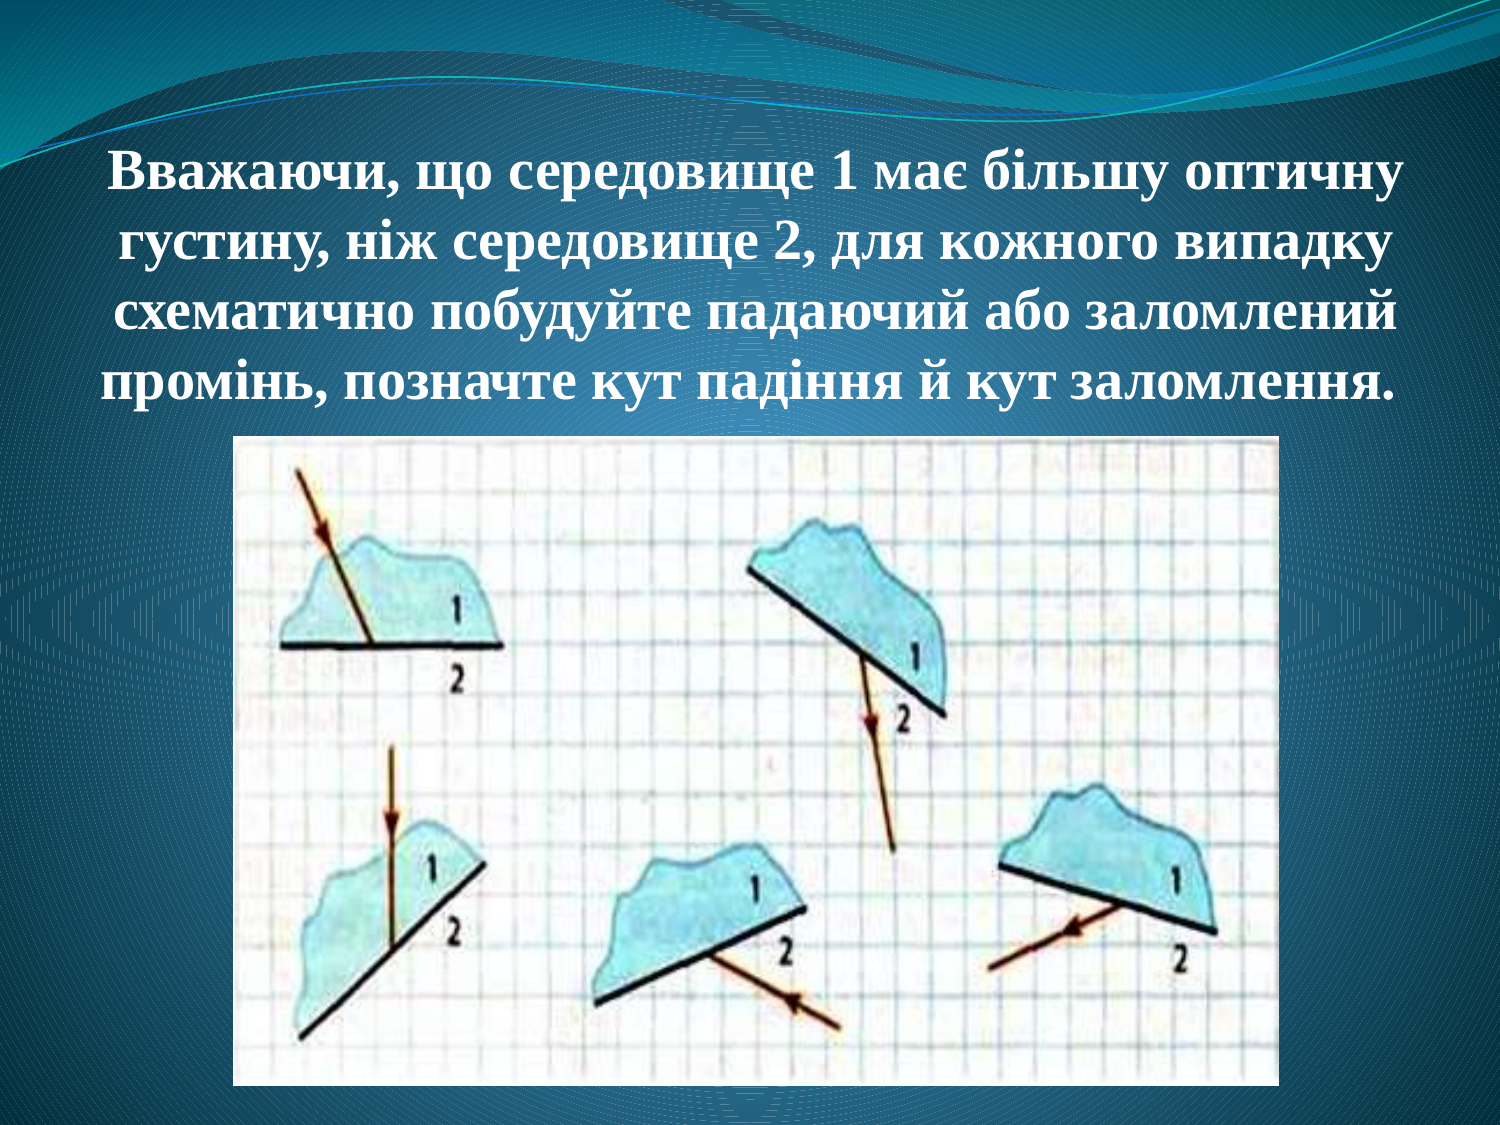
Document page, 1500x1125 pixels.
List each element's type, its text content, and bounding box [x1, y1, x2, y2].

text_box Вважаючи, що середовище 1 має більшу оптичну густину, ніж середовище 2, для кожного випадку схематично побудуйте падаючий або заломлений промінь, позначте кут падіння й кут заломлення. [64, 123, 1447, 419]
picture [233, 435, 1279, 1086]
